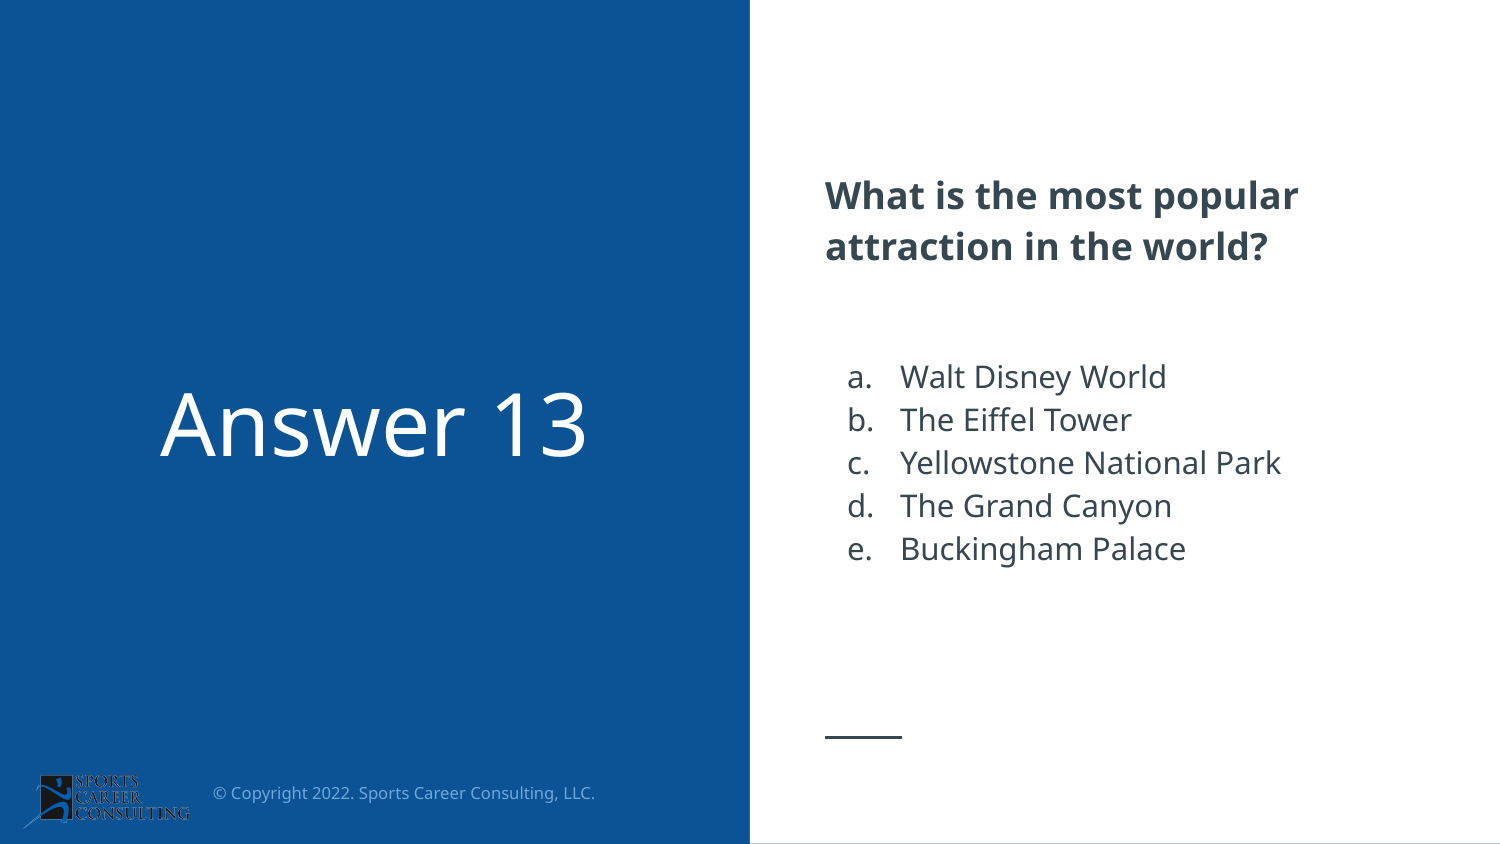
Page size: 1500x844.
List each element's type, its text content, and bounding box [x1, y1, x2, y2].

picture [22, 774, 190, 829]
text_box © Copyright 2022. Sports Career Consulting, LLC. [197, 767, 750, 838]
title Answer 13 [43, 298, 708, 546]
list What is the most popular attraction in the world? Walt Disney World The Eiffel Tower Yellowstone National Park The Grand Canyon Buckingham Palace [810, 118, 1455, 725]
